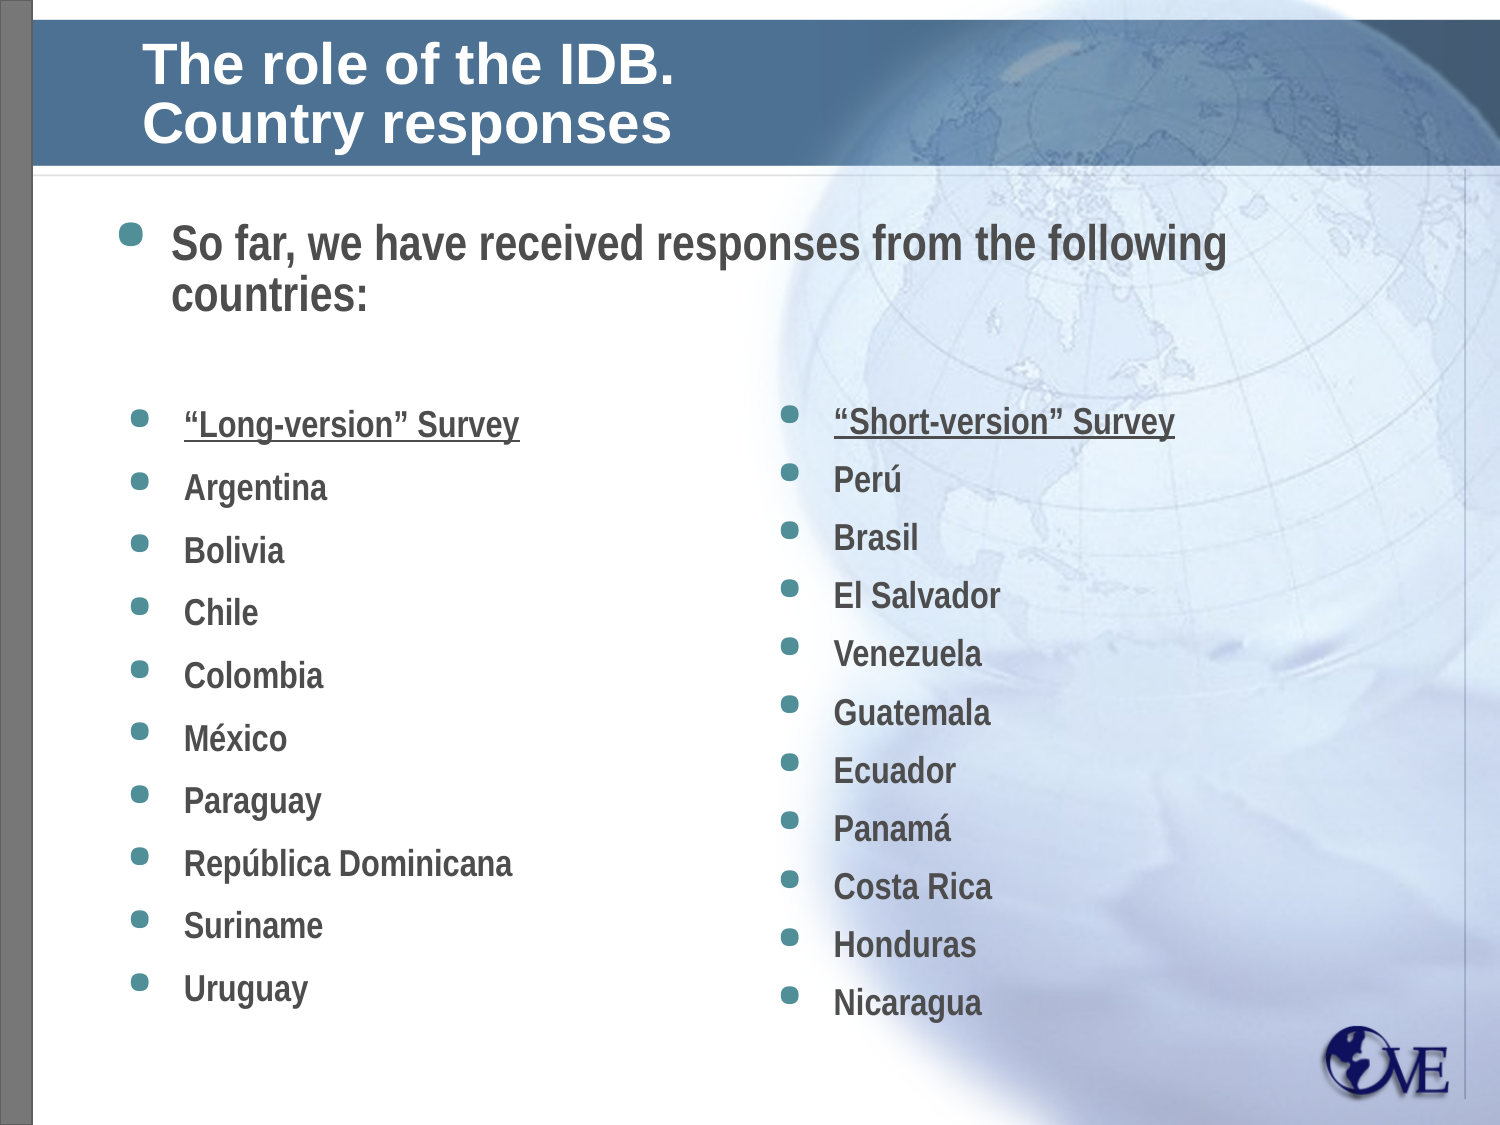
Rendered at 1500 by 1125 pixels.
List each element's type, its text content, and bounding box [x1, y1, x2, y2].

text_box So far, we have received responses from the following countries: [99, 212, 1438, 350]
title The role of the IDB. Country responses [126, 16, 1461, 164]
list “Short-version” Survey Perú Brasil El Salvador Venezuela Guatemala Ecuador Panamá Costa Rica Honduras Nicaragua [762, 399, 1388, 1076]
picture [33, 0, 1500, 1125]
list “Long-version” Survey Argentina Bolivia Chile Colombia México Paraguay República Dominicana Suriname Uruguay [112, 399, 738, 1076]
